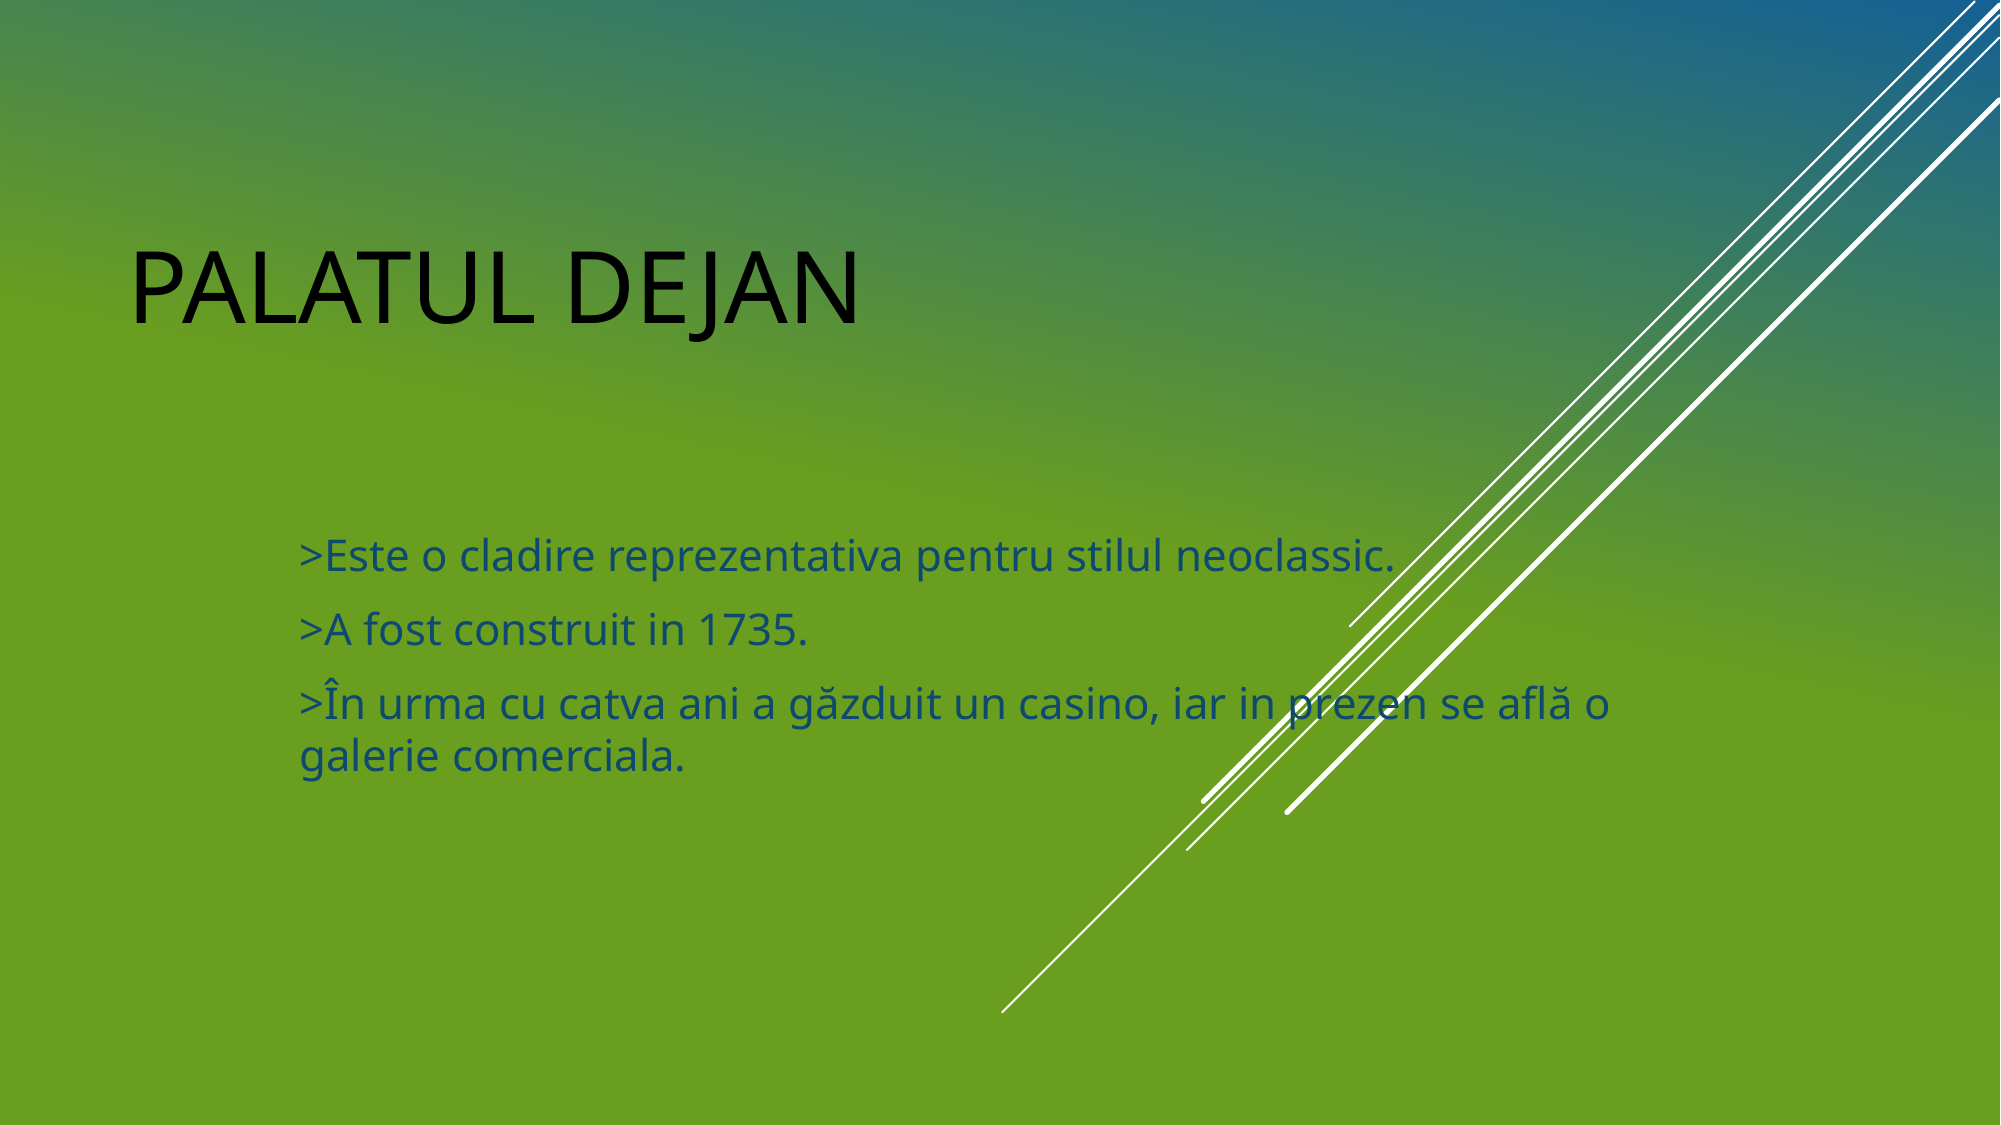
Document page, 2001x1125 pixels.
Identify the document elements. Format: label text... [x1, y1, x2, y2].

subtitle >Este o cladire reprezentativa pentru stilul neoclassic. >A fost construit in 1735. >În urma cu catva ani a găzduit un casino, iar in prezen se află o galerie comerciala. [284, 520, 1708, 950]
title Palatul dejan [112, 112, 1163, 352]
